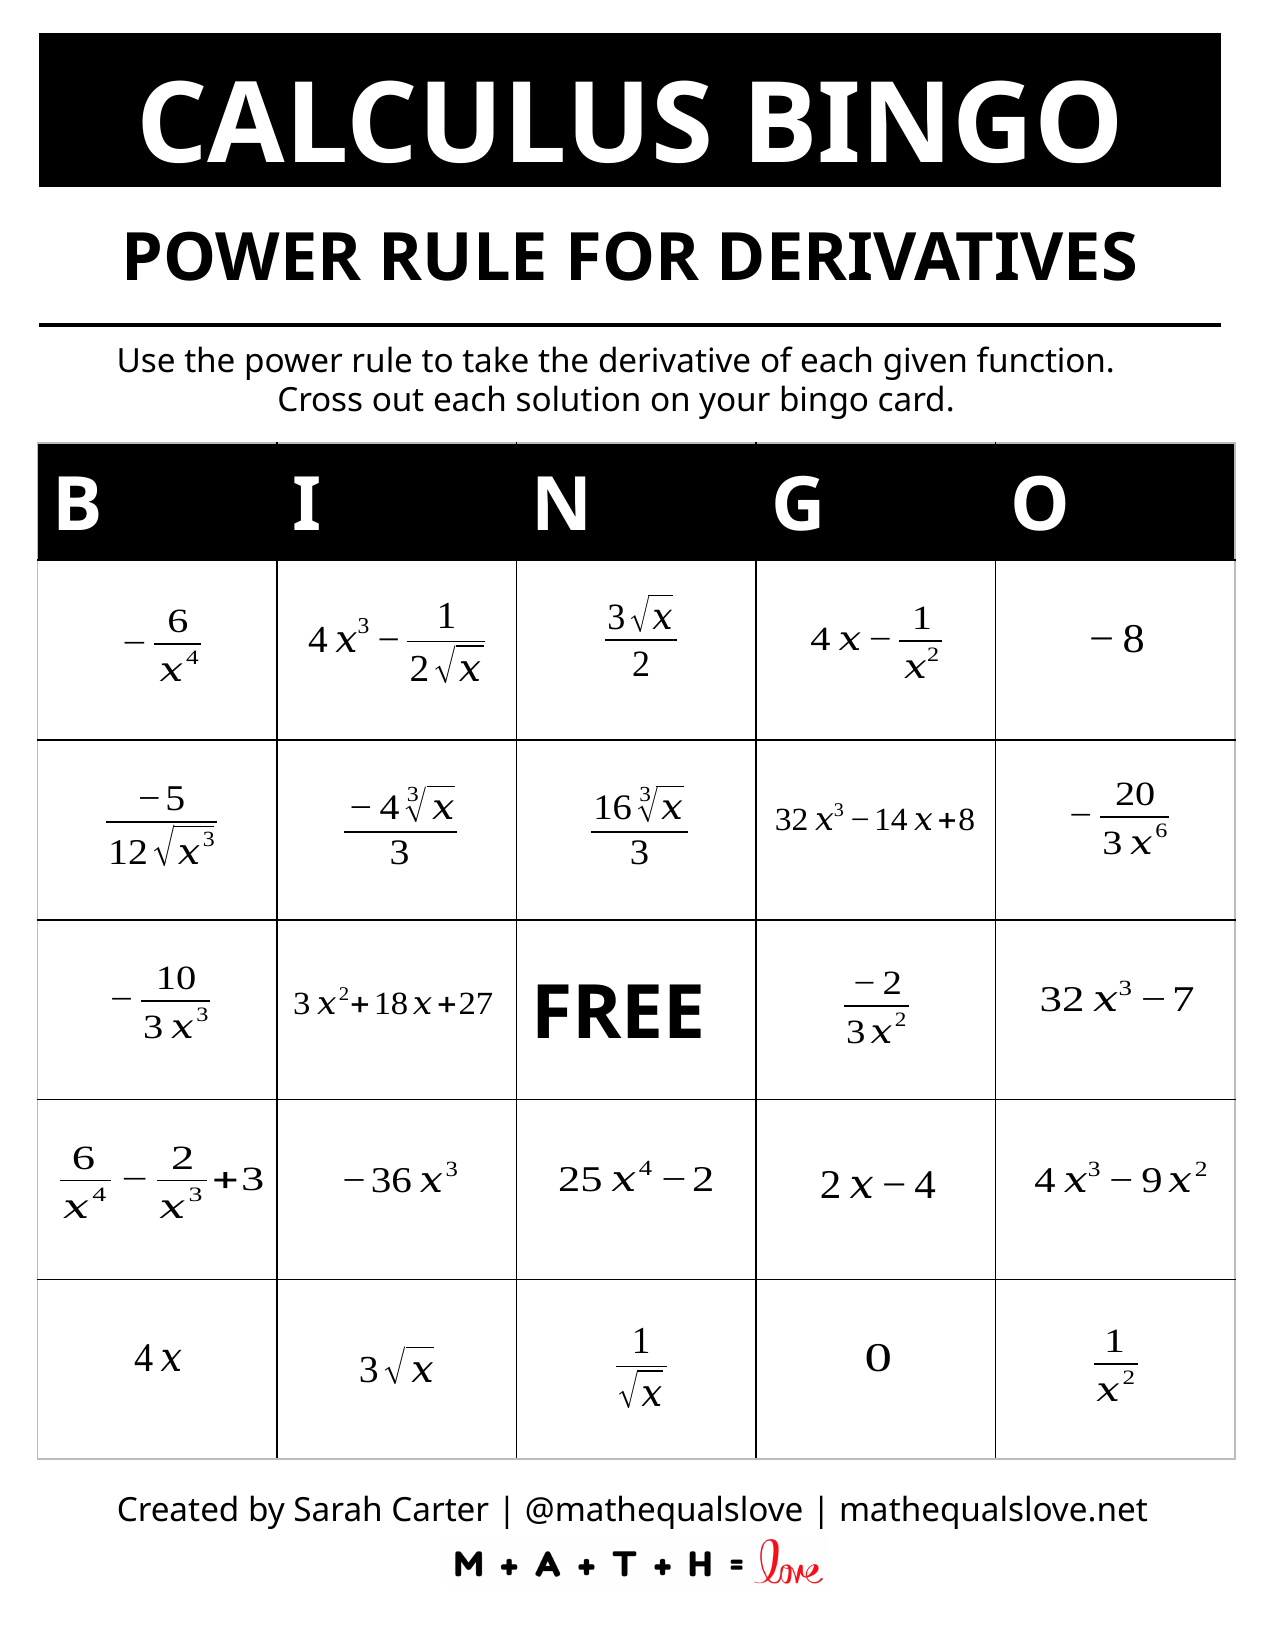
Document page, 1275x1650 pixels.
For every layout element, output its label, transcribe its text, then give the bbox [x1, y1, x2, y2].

table_header N [517, 444, 755, 559]
table_cell [517, 1100, 755, 1279]
table_cell [757, 1100, 995, 1279]
table_cell [757, 1280, 995, 1458]
table_header O [996, 444, 1234, 559]
table_cell [278, 741, 516, 919]
table_header I [278, 444, 516, 559]
text_box Use the power rule to take the derivative of each given function. Cross out each solution on your bingo card. [28, 331, 1214, 426]
table_cell [38, 1280, 276, 1458]
table_cell [38, 561, 276, 739]
table_cell [757, 921, 995, 1099]
table_cell [996, 741, 1234, 919]
picture [446, 1536, 829, 1590]
table_cell POWER RULE FOR DERIVATIVES [39, 187, 1221, 323]
table_cell [278, 1100, 516, 1279]
table_cell [757, 561, 995, 739]
table_cell [517, 741, 755, 919]
table_cell FREE [517, 921, 755, 1099]
table_cell [38, 741, 276, 919]
table_cell [278, 561, 516, 739]
table_cell [278, 921, 516, 1099]
table_cell [996, 561, 1234, 739]
table_cell [517, 1280, 755, 1458]
table_cell [38, 921, 276, 1099]
text_box Created by Sarah Carter | @mathequalslove | mathequalslove.net [53, 1481, 1222, 1536]
table_header B [38, 444, 276, 559]
table_cell [278, 1280, 516, 1458]
table_cell [38, 1100, 276, 1279]
table_cell [996, 921, 1234, 1099]
table_cell [996, 1100, 1234, 1279]
table_cell [996, 1280, 1234, 1458]
table_header G [757, 444, 995, 559]
table_cell [517, 561, 755, 739]
table_header CALCULUS BINGO [39, 36, 1221, 183]
table_cell [757, 741, 995, 919]
